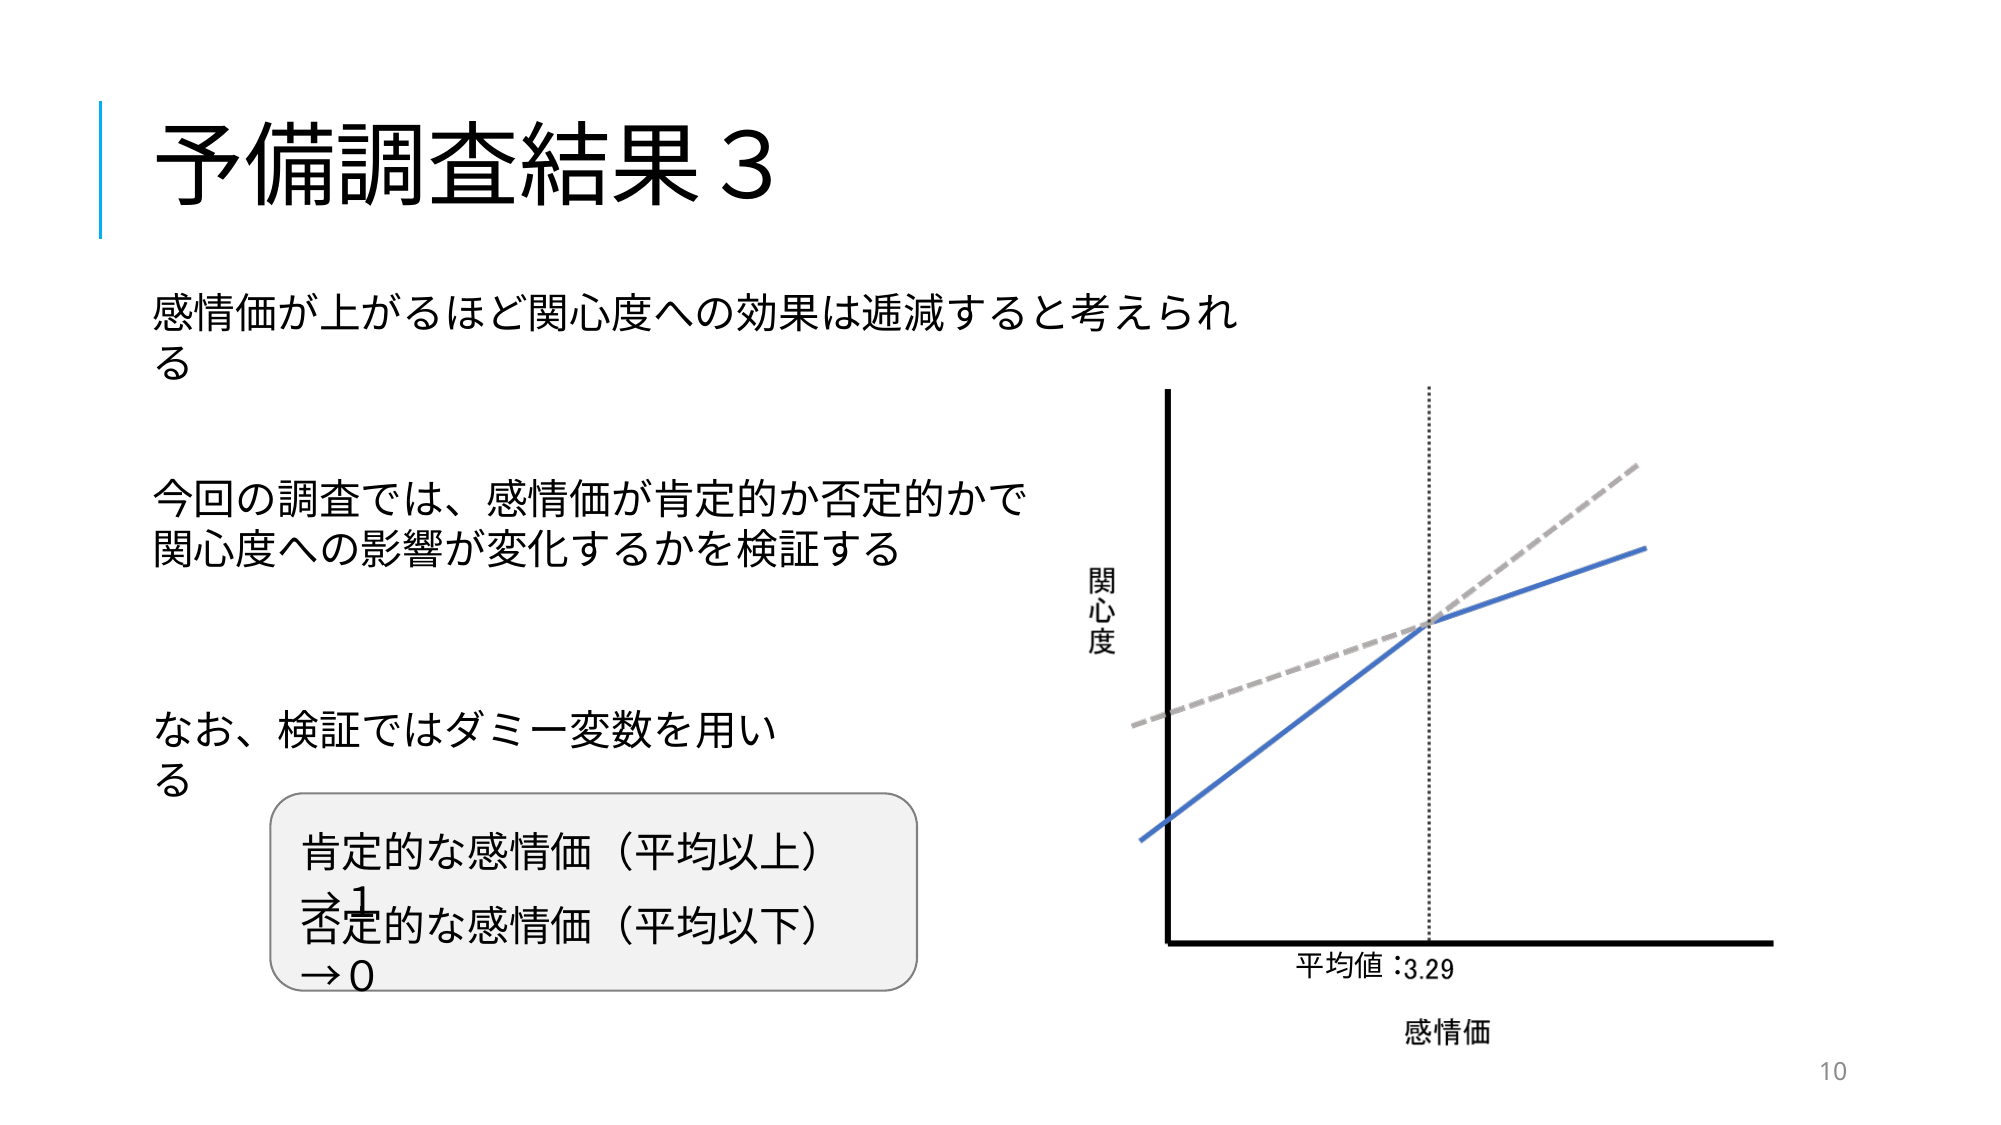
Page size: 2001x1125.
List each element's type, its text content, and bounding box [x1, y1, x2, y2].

slide_number 10 [1412, 1042, 1863, 1103]
title 予備調査結果３ [137, 59, 1863, 278]
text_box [270, 793, 917, 991]
text_box 今回の調査では、感情価が肯定的か否定的かで 関心度への影響が変化するかを検証する [137, 465, 1050, 581]
text_box 感情価が上がるほど関心度への効果は逓減すると考えられる [137, 279, 1253, 395]
text_box なお、検証ではダミー変数を用いる [137, 696, 817, 812]
picture [1064, 386, 1777, 1066]
